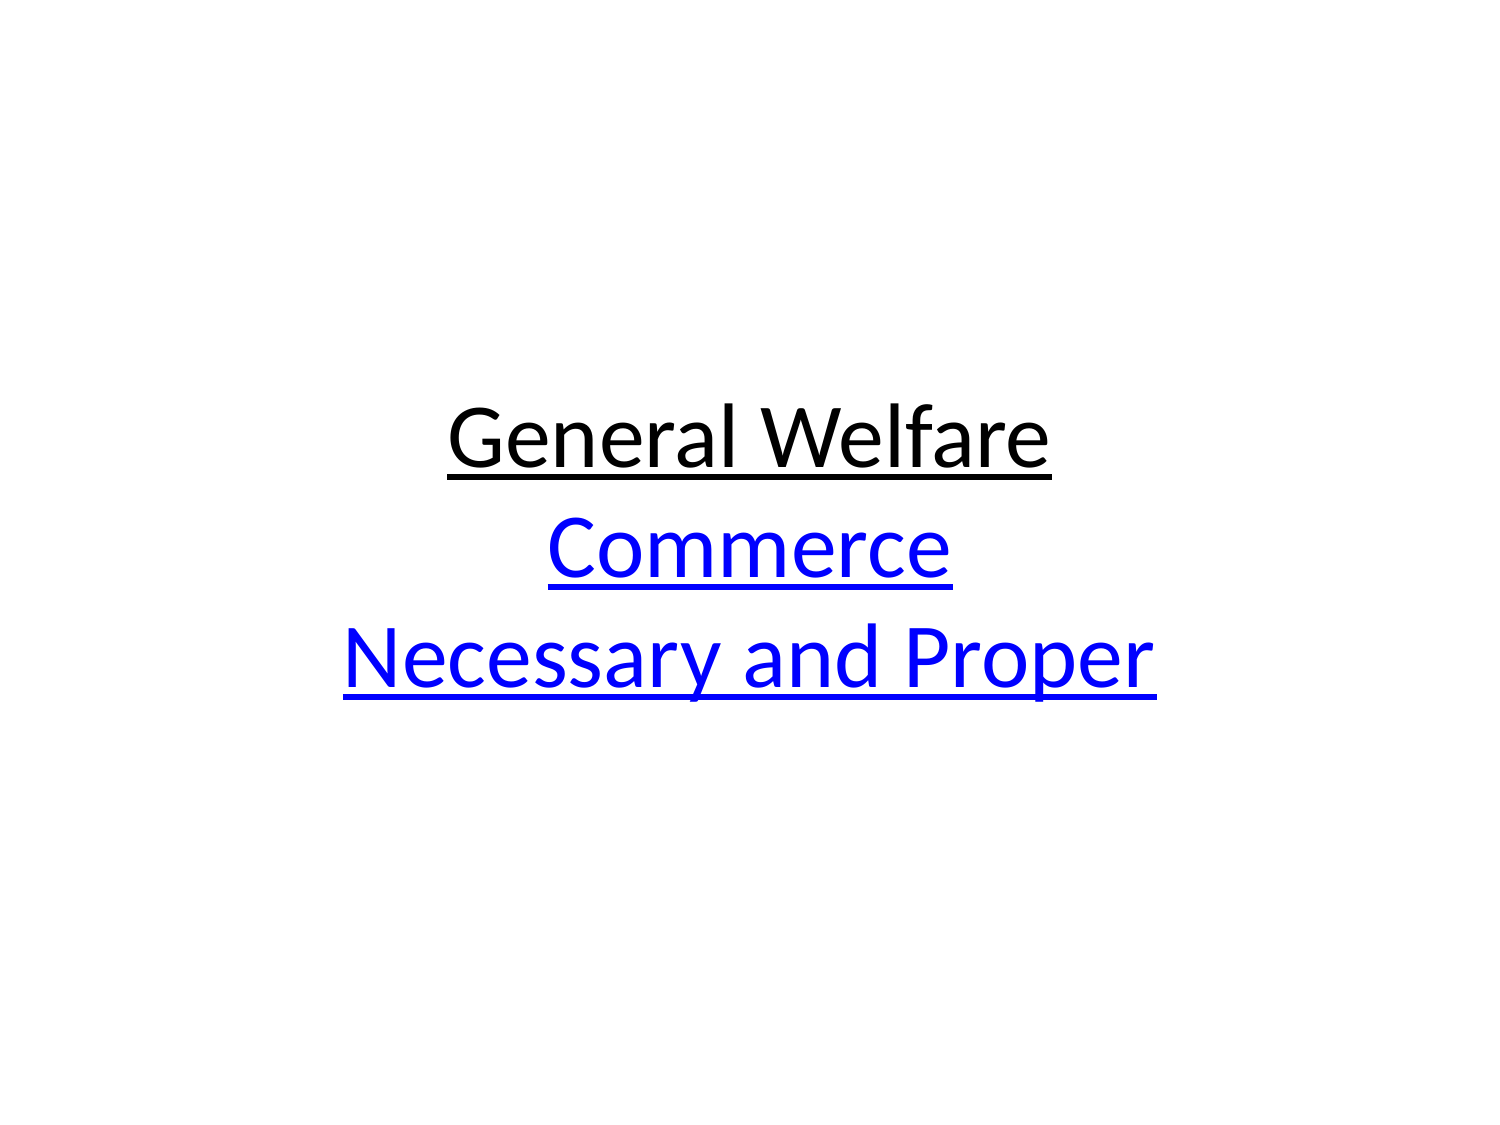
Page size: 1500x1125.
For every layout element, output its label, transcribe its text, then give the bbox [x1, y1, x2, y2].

title General Welfare Commerce Necessary and Proper [74, 44, 1426, 1038]
